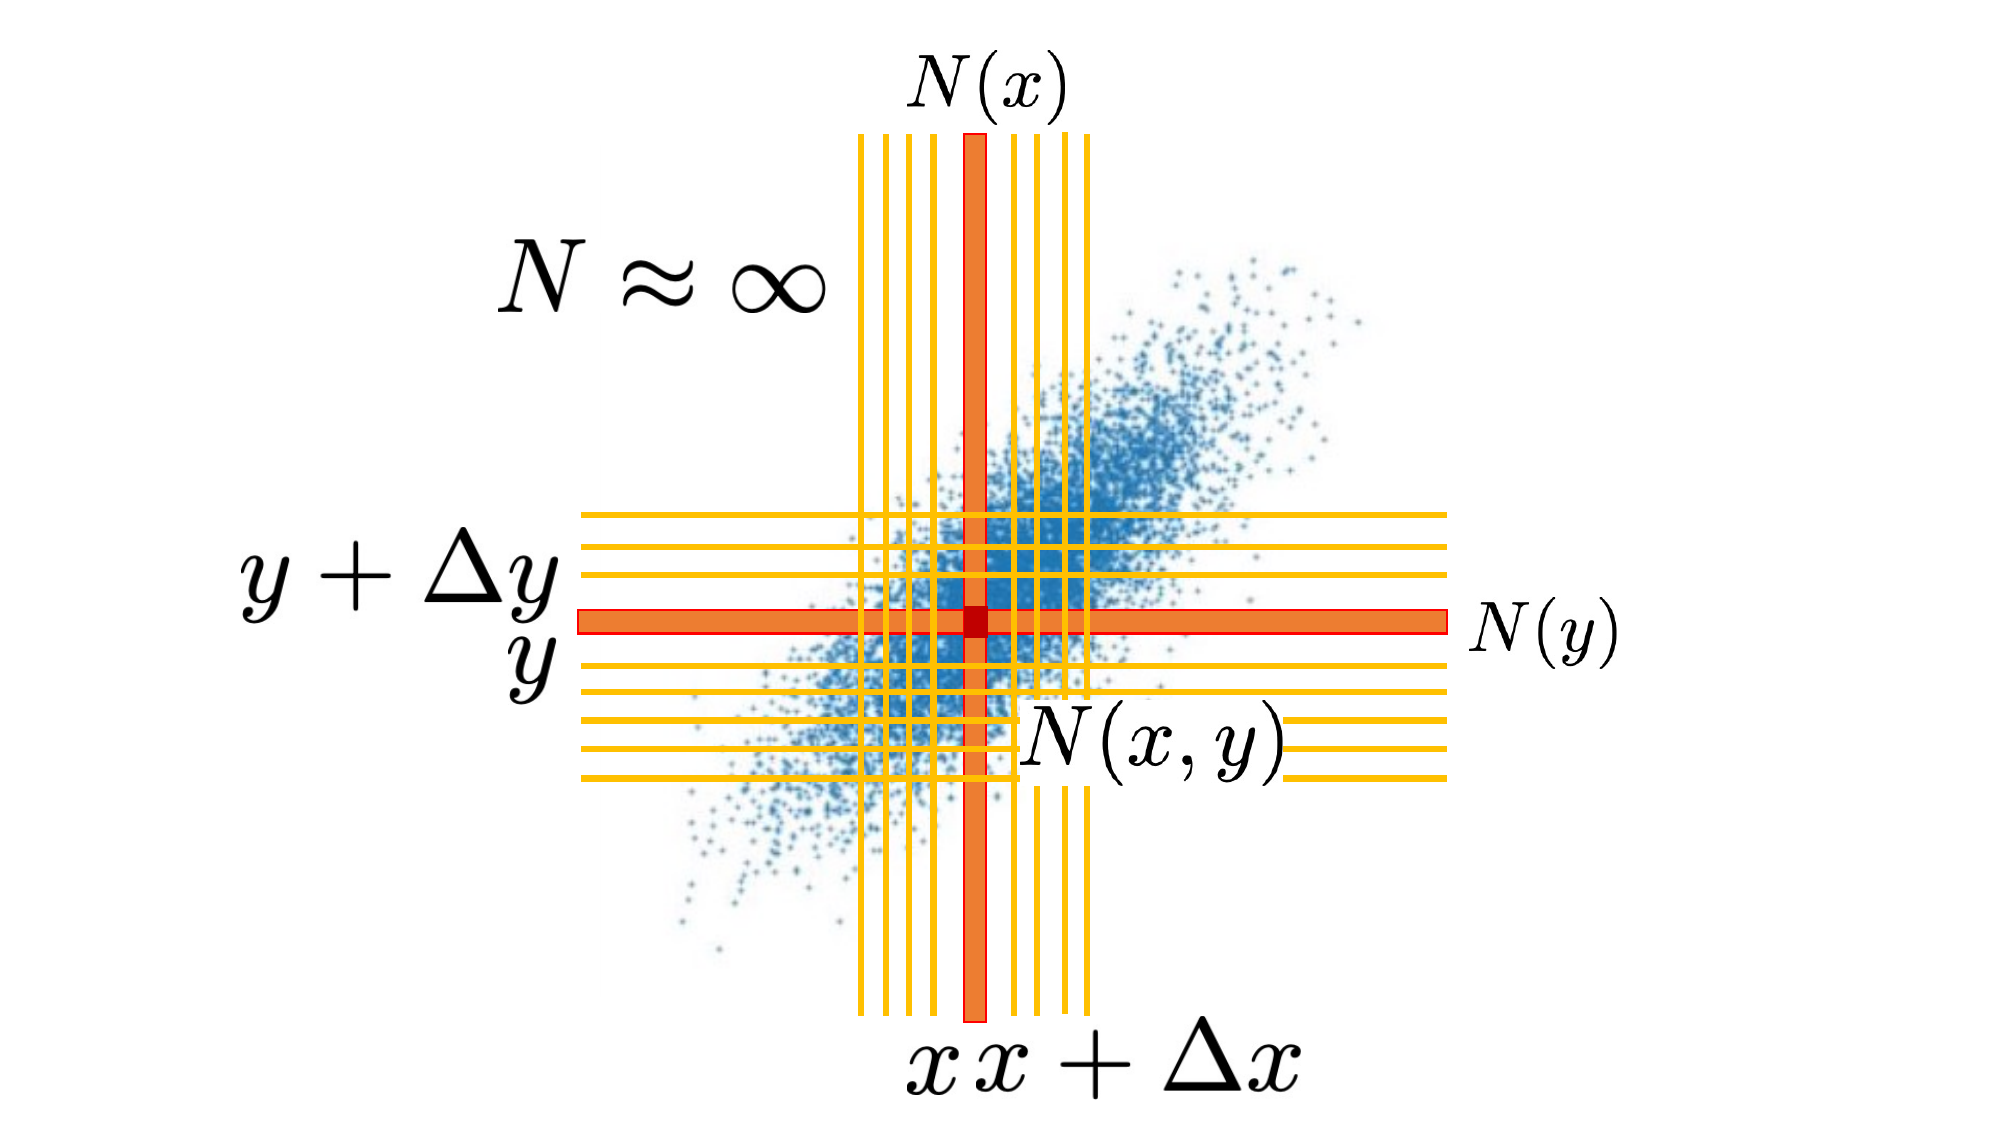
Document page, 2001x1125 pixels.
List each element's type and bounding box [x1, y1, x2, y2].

picture [599, 667, 860, 691]
picture [909, 721, 933, 749]
picture [909, 750, 933, 778]
picture [886, 779, 908, 997]
picture [861, 145, 885, 514]
picture [886, 750, 908, 778]
text_box [963, 133, 987, 145]
picture [1037, 667, 1064, 691]
picture [886, 576, 908, 665]
picture [1037, 548, 1064, 575]
picture [1065, 548, 1086, 575]
picture [1015, 667, 1036, 691]
picture [934, 145, 1013, 514]
picture [1065, 515, 1086, 547]
picture [1015, 145, 1036, 514]
picture [909, 515, 933, 547]
picture [886, 145, 908, 514]
picture [861, 548, 885, 575]
picture [1088, 576, 1409, 665]
picture [909, 145, 933, 514]
picture [1037, 515, 1064, 547]
picture [599, 576, 860, 665]
text_box [577, 609, 599, 635]
picture [1088, 667, 1409, 691]
picture [886, 692, 908, 720]
picture [909, 576, 933, 665]
picture [934, 750, 1013, 778]
picture [1015, 692, 1409, 997]
picture [907, 50, 1065, 125]
picture [1469, 597, 1618, 669]
picture [861, 779, 885, 997]
picture [934, 779, 1013, 997]
picture [1088, 145, 1409, 514]
picture [976, 1016, 1302, 1100]
picture [909, 548, 933, 575]
picture [934, 515, 1013, 547]
text_box [1409, 609, 1448, 635]
picture [861, 692, 885, 720]
picture [599, 548, 860, 575]
picture [599, 779, 860, 997]
picture [599, 515, 860, 547]
picture [886, 667, 908, 691]
picture [861, 576, 885, 665]
picture [599, 750, 860, 778]
picture [241, 527, 559, 624]
picture [934, 721, 1013, 749]
picture [1088, 515, 1409, 547]
picture [508, 636, 557, 705]
picture [1088, 548, 1409, 575]
picture [909, 779, 933, 997]
picture [1015, 548, 1036, 575]
picture [886, 548, 908, 575]
picture [934, 576, 1013, 665]
picture [861, 515, 885, 547]
text_box [963, 997, 987, 1023]
picture [909, 692, 933, 720]
picture [1037, 145, 1064, 514]
picture [1037, 576, 1064, 665]
picture [1065, 667, 1086, 691]
picture [886, 515, 908, 547]
picture [861, 750, 885, 778]
picture [498, 145, 860, 514]
picture [934, 692, 1013, 720]
picture [1015, 515, 1036, 547]
picture [907, 1046, 960, 1095]
picture [1065, 145, 1086, 514]
picture [861, 721, 885, 749]
picture [599, 721, 860, 749]
picture [599, 692, 860, 720]
picture [1015, 576, 1036, 665]
picture [886, 721, 908, 749]
picture [1065, 576, 1086, 665]
picture [861, 667, 885, 691]
picture [934, 667, 1013, 691]
picture [934, 548, 1013, 575]
picture [909, 667, 933, 691]
